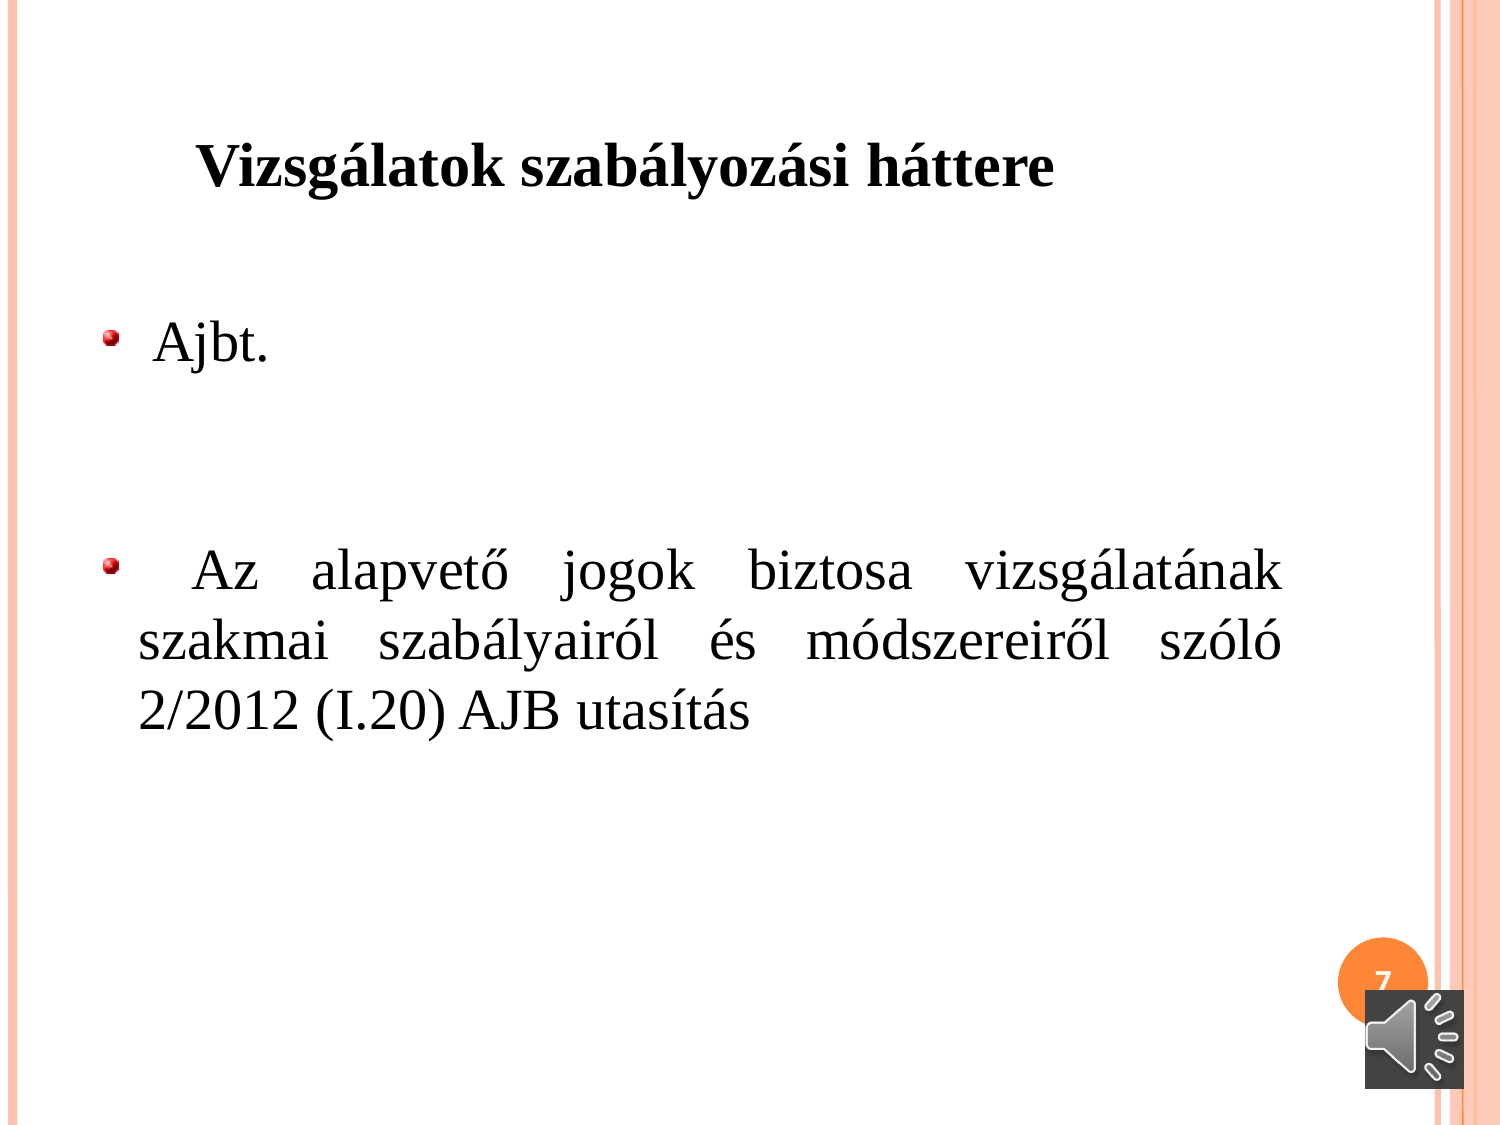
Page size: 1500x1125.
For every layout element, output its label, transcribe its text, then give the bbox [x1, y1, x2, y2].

picture [103, 558, 119, 574]
picture [1364, 989, 1465, 1090]
text_box Vizsgálatok szabályozási háttere [59, 59, 1418, 207]
picture [103, 330, 119, 346]
text_box Ajbt. Az alapvető jogok biztosa vizsgálatának szakmai szabályairól és módszereiről szóló 2/2012 (I.20) AJB utasítás [88, 295, 1299, 954]
text_box 7 [1333, 940, 1434, 1026]
